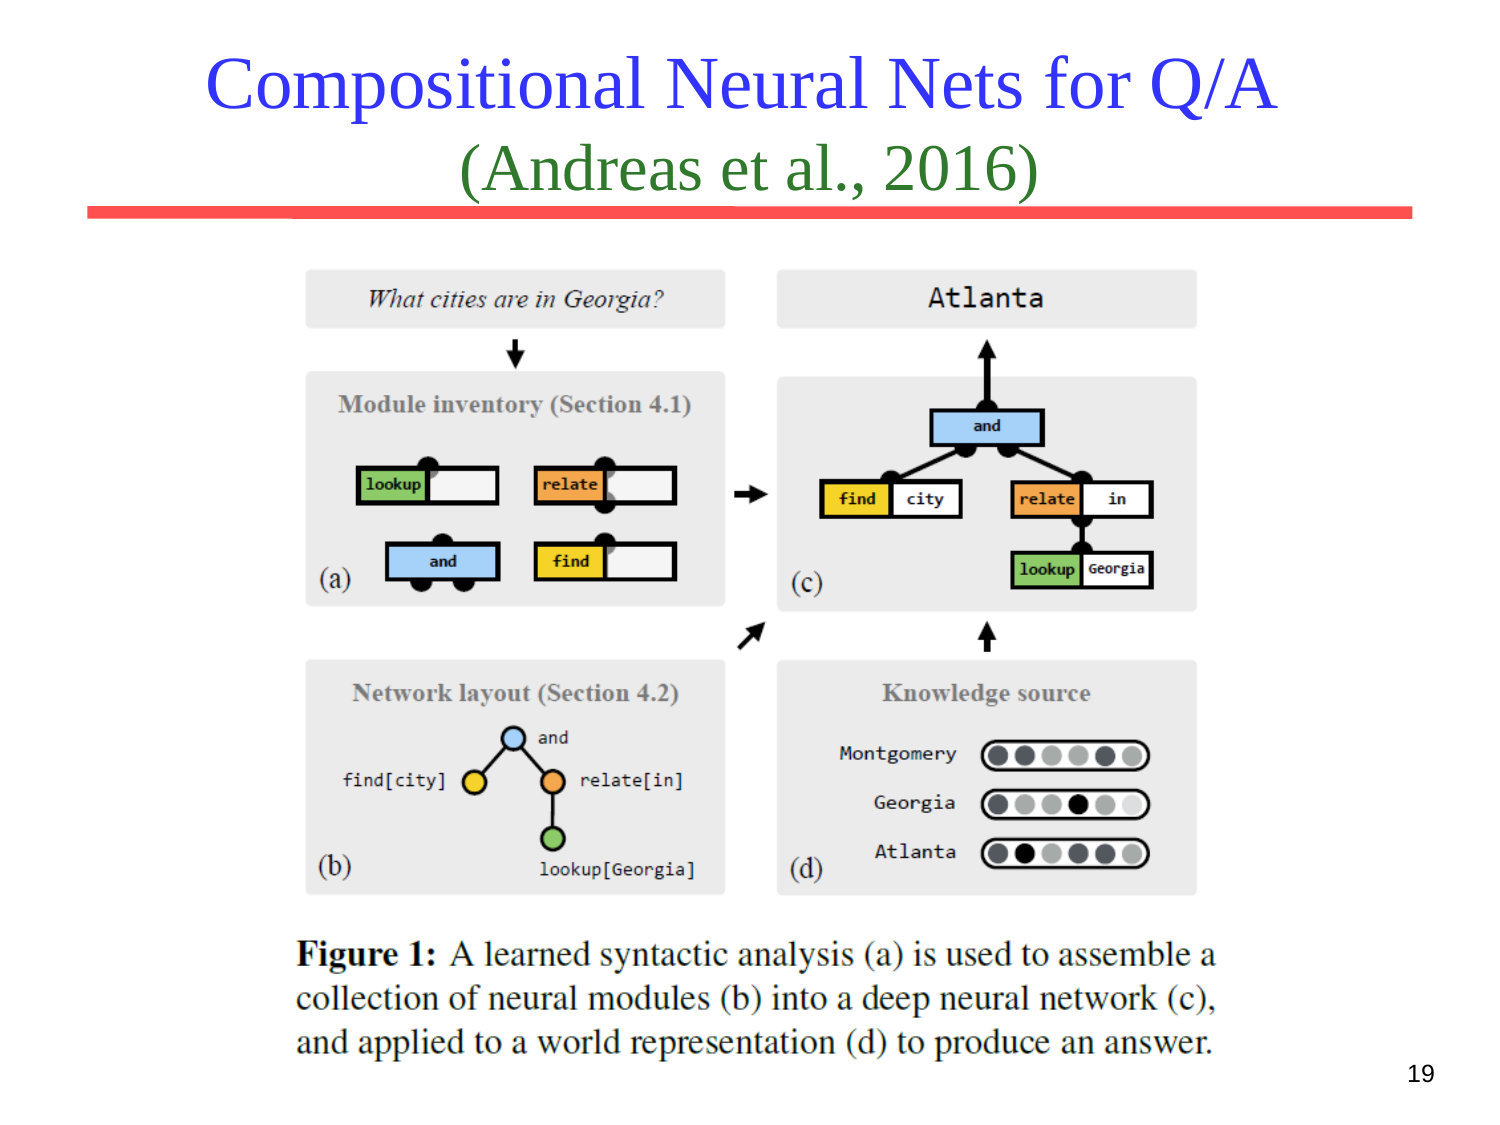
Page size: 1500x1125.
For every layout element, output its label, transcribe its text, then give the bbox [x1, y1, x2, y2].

picture [274, 249, 1248, 1095]
slide_number 19 [1137, 1050, 1450, 1125]
title Compositional Neural Nets for Q/A (Andreas et al., 2016) [112, 37, 1388, 200]
